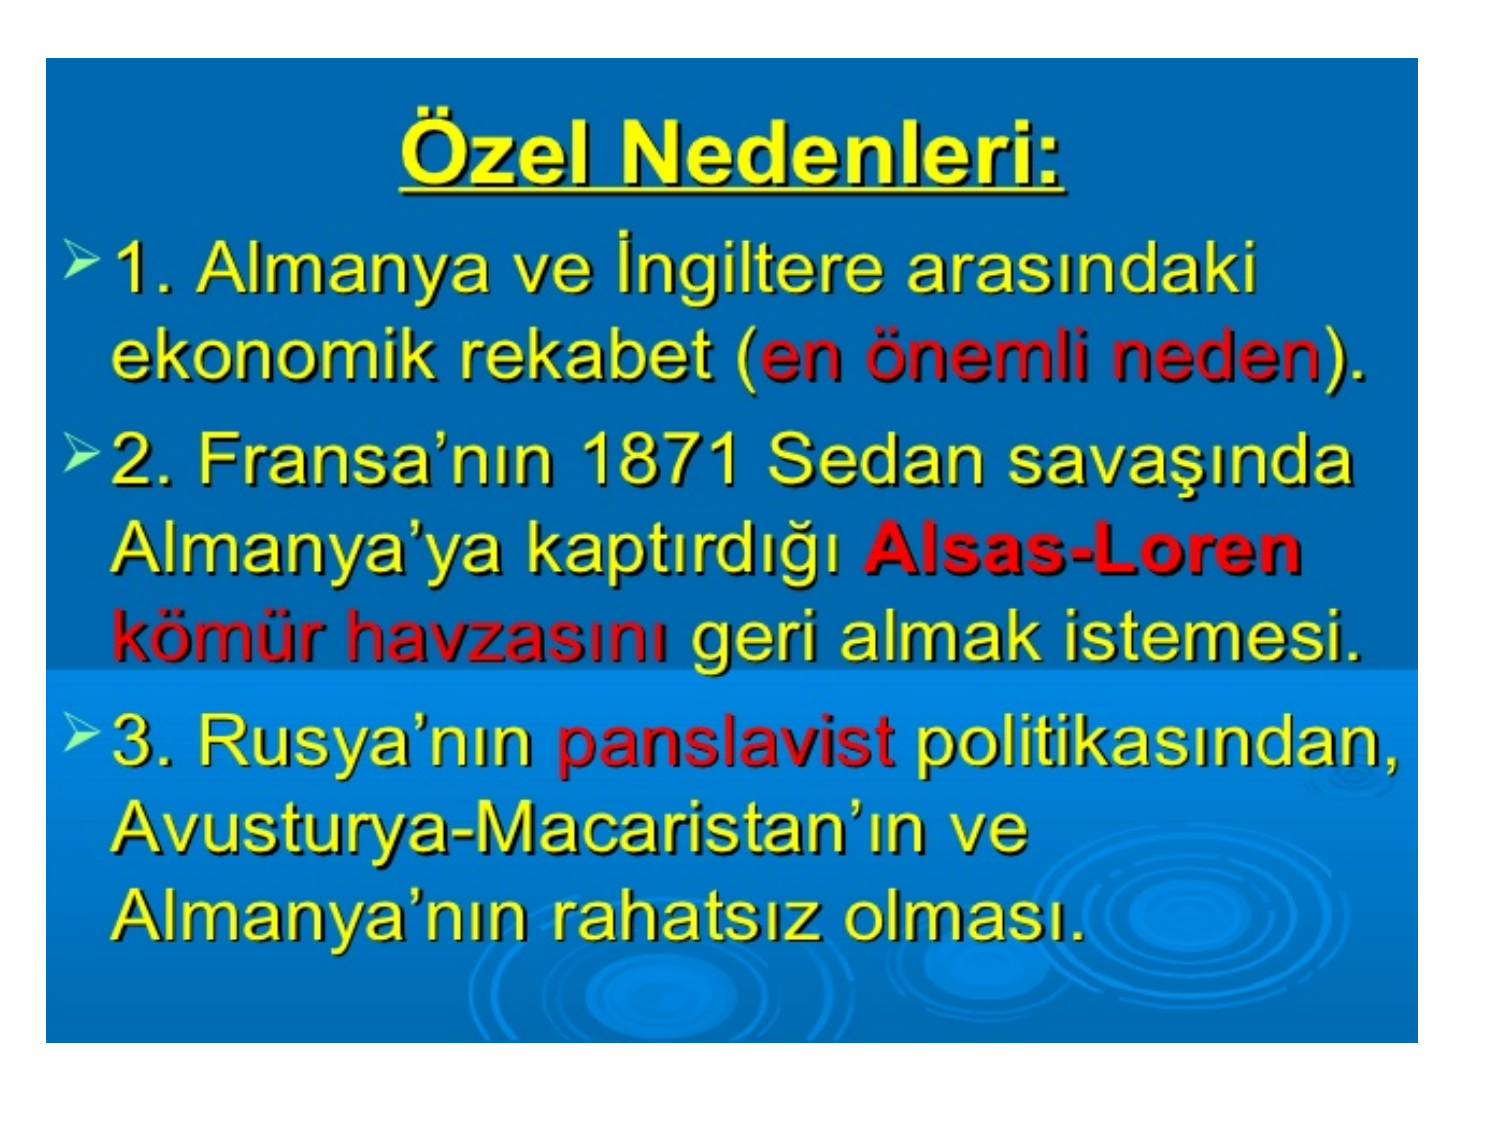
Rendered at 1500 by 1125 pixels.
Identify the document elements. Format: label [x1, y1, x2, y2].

picture [46, 58, 1419, 1044]
